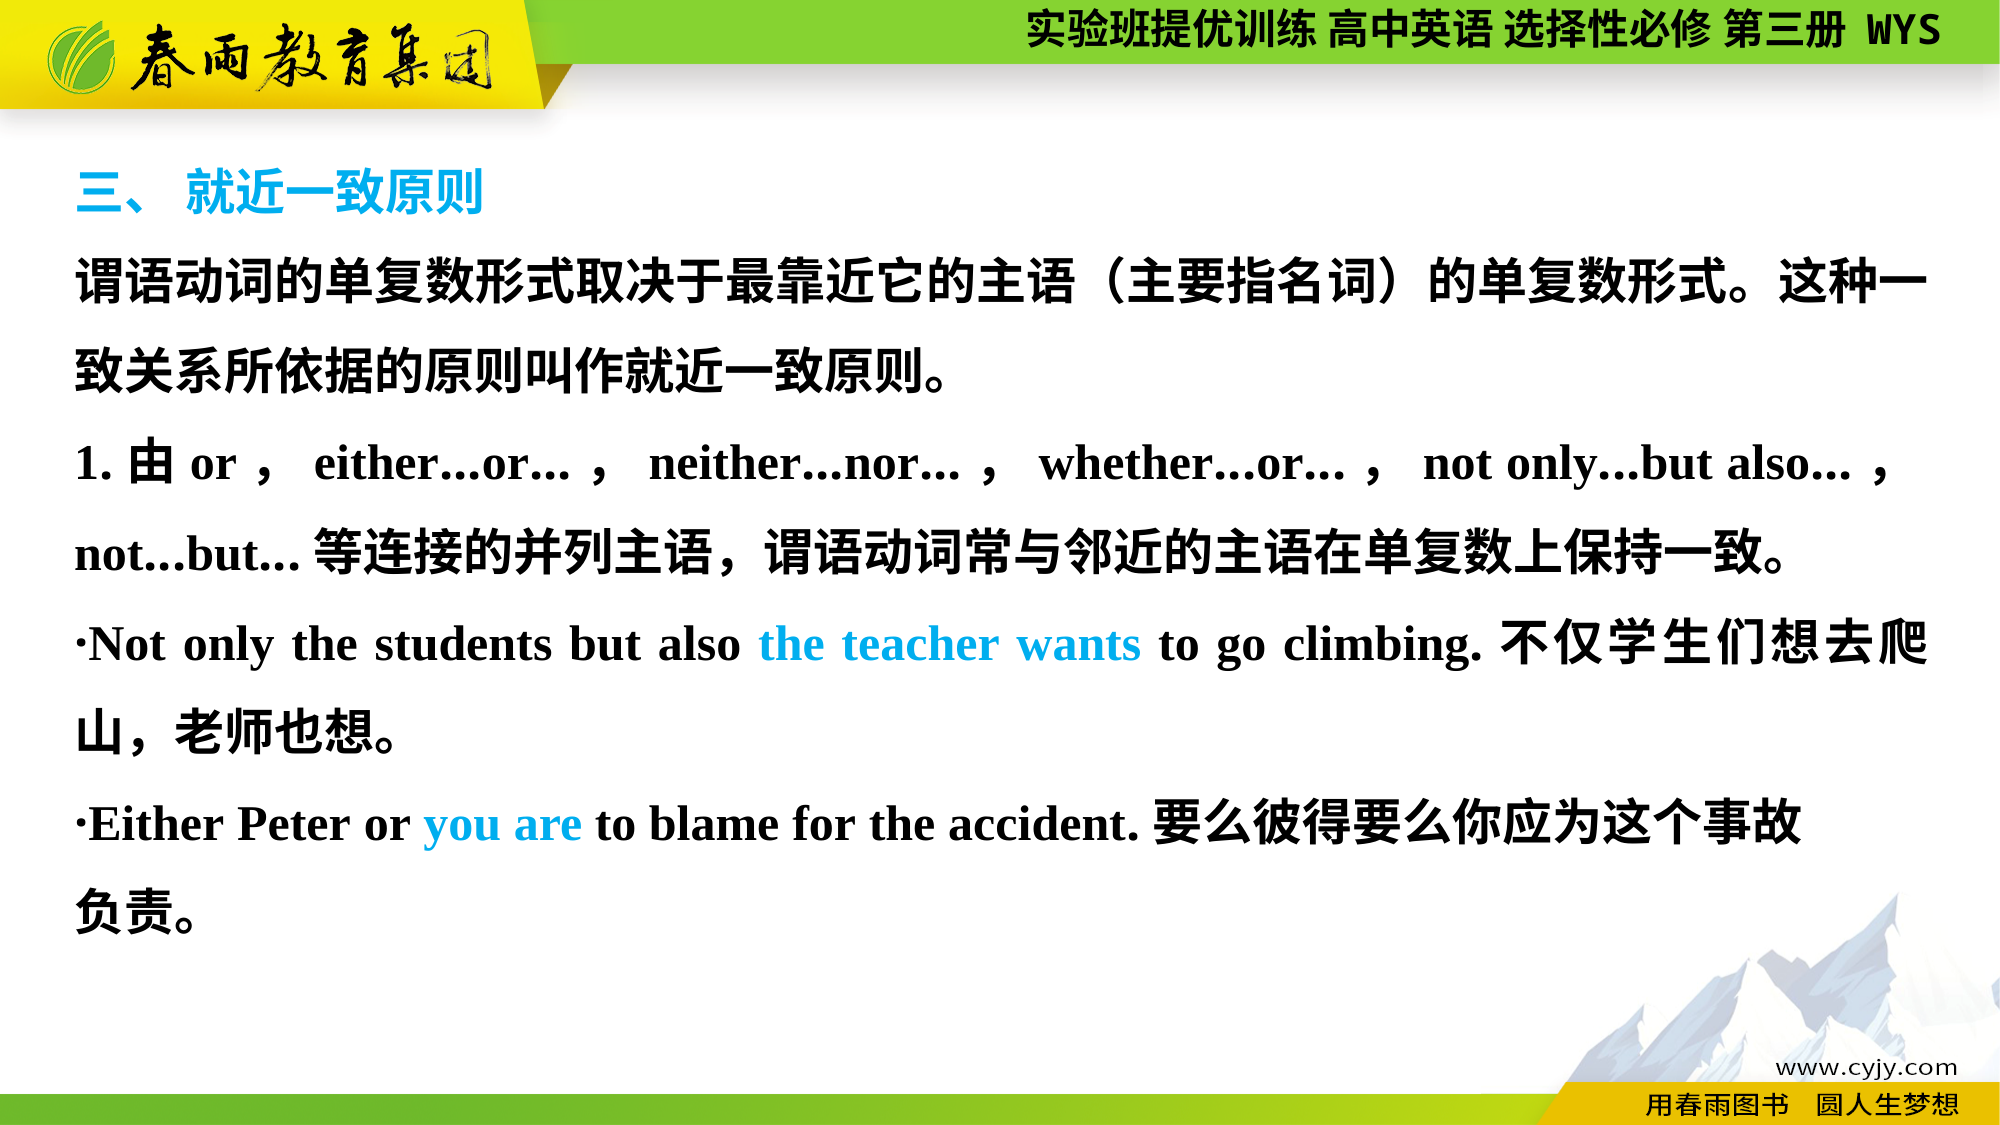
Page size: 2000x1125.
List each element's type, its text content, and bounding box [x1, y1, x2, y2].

picture [0, 0, 2000, 1125]
list 三、 就近一致原则 谓语动词的单复数形式取决于最靠近它的主语（主要指名词）的单复数形式。这种一致关系所依据的原则叫作就近一致原则。 1.由or，either...or...，neither...nor...，whether...or...，not only...but also...，not...but...等连接的并列主语，谓语动词常与邻近的主语在单复数上保持一致。 ·Not only the students but also the teacher wants to go climbing.不仅学生们想去爬山，老师也想。 ·Either Peter or you are to blame for the accident.要么彼得要么你应为这个事故 负责。 [59, 122, 1944, 1047]
